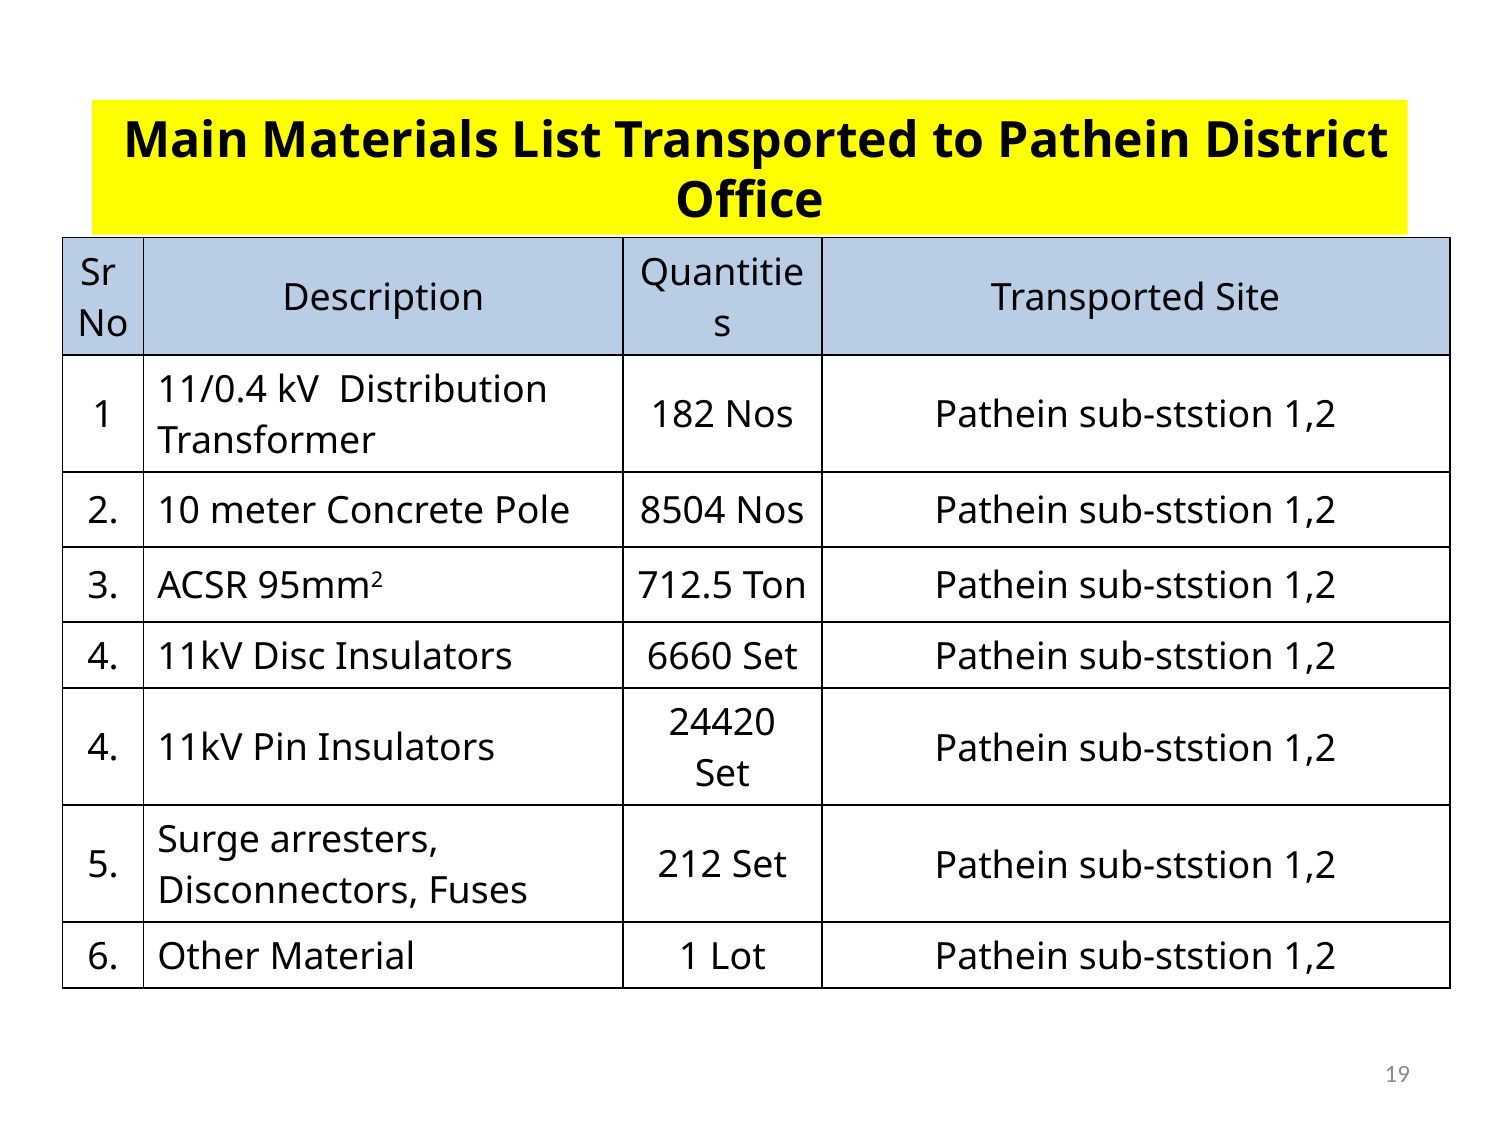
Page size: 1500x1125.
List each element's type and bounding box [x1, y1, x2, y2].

table_cell [823, 356, 1449, 471]
table_cell [144, 689, 622, 804]
table_cell [144, 356, 622, 471]
table_cell [624, 356, 821, 471]
table_cell [624, 473, 821, 546]
table_cell [624, 689, 821, 804]
table_cell [624, 623, 821, 687]
table_cell [63, 473, 143, 546]
table_cell [823, 689, 1449, 804]
table_cell [624, 923, 821, 987]
table_cell [63, 356, 143, 471]
table_cell [144, 923, 622, 987]
table_cell [63, 623, 143, 687]
table_cell [823, 473, 1449, 546]
table_cell [823, 623, 1449, 687]
table_cell [823, 923, 1449, 987]
table_cell [63, 689, 143, 804]
table_cell [63, 923, 143, 987]
slide_number [1074, 1042, 1425, 1103]
table_cell [144, 806, 622, 921]
table_header [624, 238, 821, 354]
table_cell [63, 548, 143, 621]
table_cell [144, 473, 622, 546]
table_cell [63, 806, 143, 921]
table_cell [624, 548, 821, 621]
table_header [144, 238, 622, 354]
table_cell [144, 623, 622, 687]
table_header [823, 238, 1449, 354]
table_cell [624, 806, 821, 921]
table_cell [823, 806, 1449, 921]
table_cell [144, 548, 622, 621]
table_cell [823, 548, 1449, 621]
text_box [92, 99, 1408, 235]
table_header [63, 238, 143, 354]
